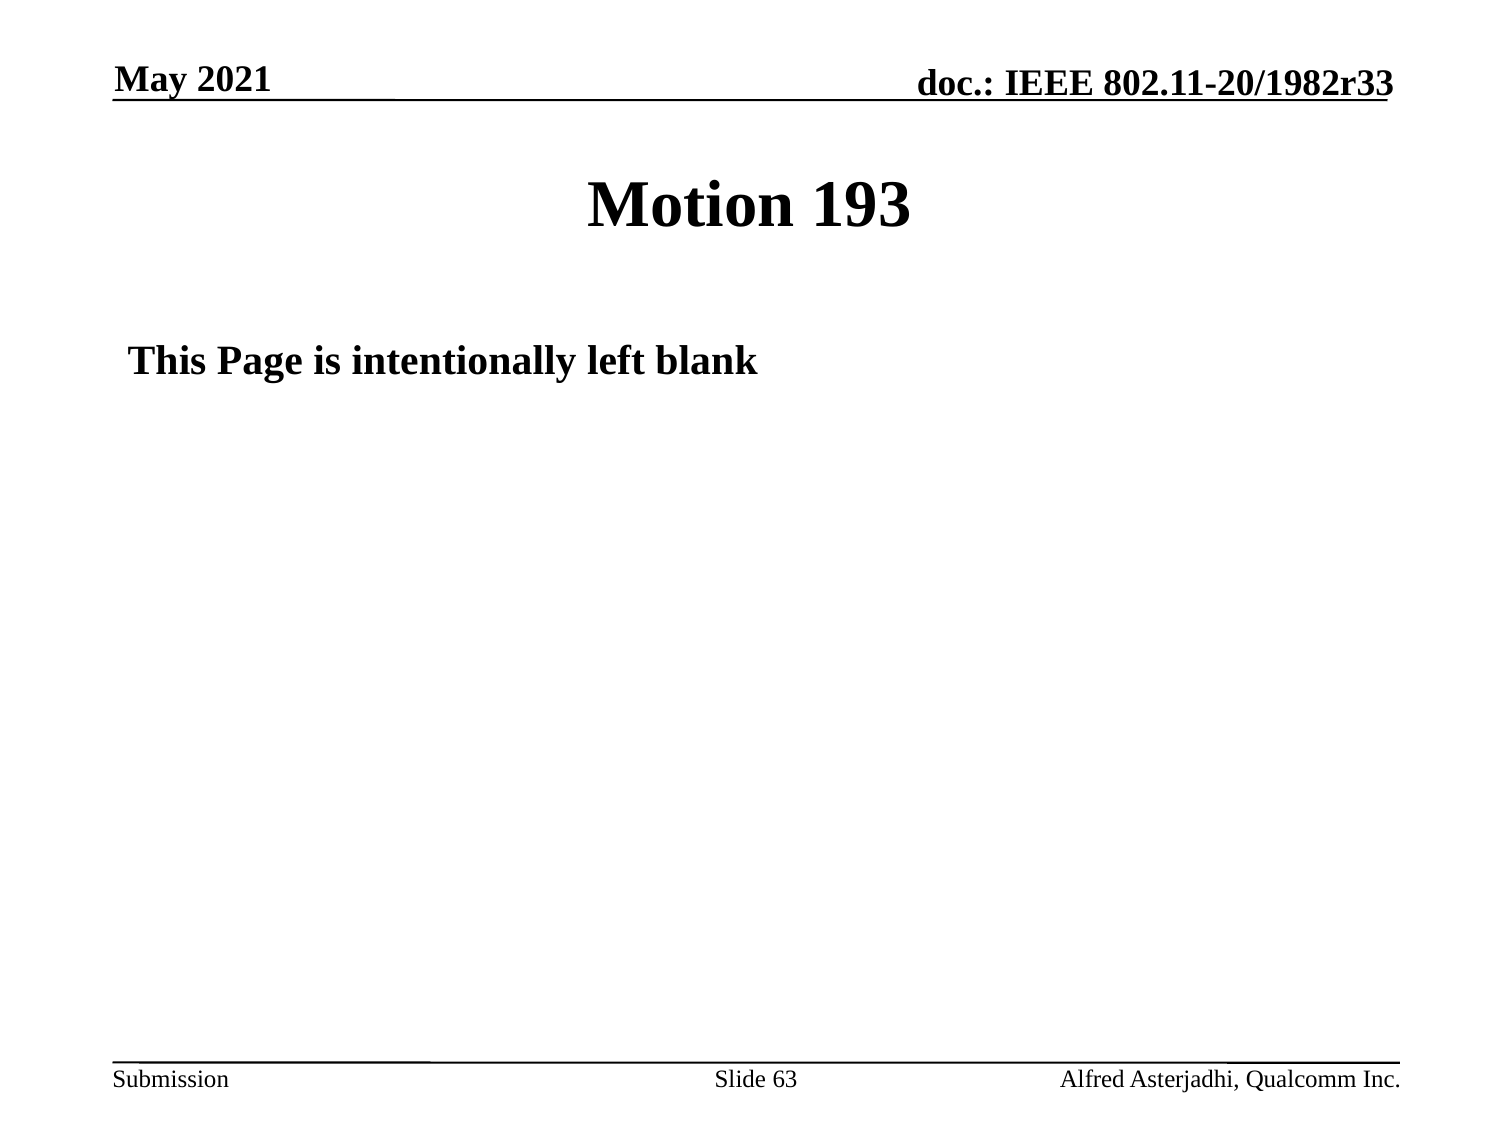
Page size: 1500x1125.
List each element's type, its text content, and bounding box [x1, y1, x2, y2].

footer Alfred Asterjadhi, Qualcomm Inc. [878, 1061, 1402, 1093]
list This Page is intentionally left blank [112, 324, 1388, 1000]
title Motion 193 [112, 112, 1388, 288]
slide_number Slide 63 [712, 1061, 800, 1123]
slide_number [114, 54, 423, 100]
